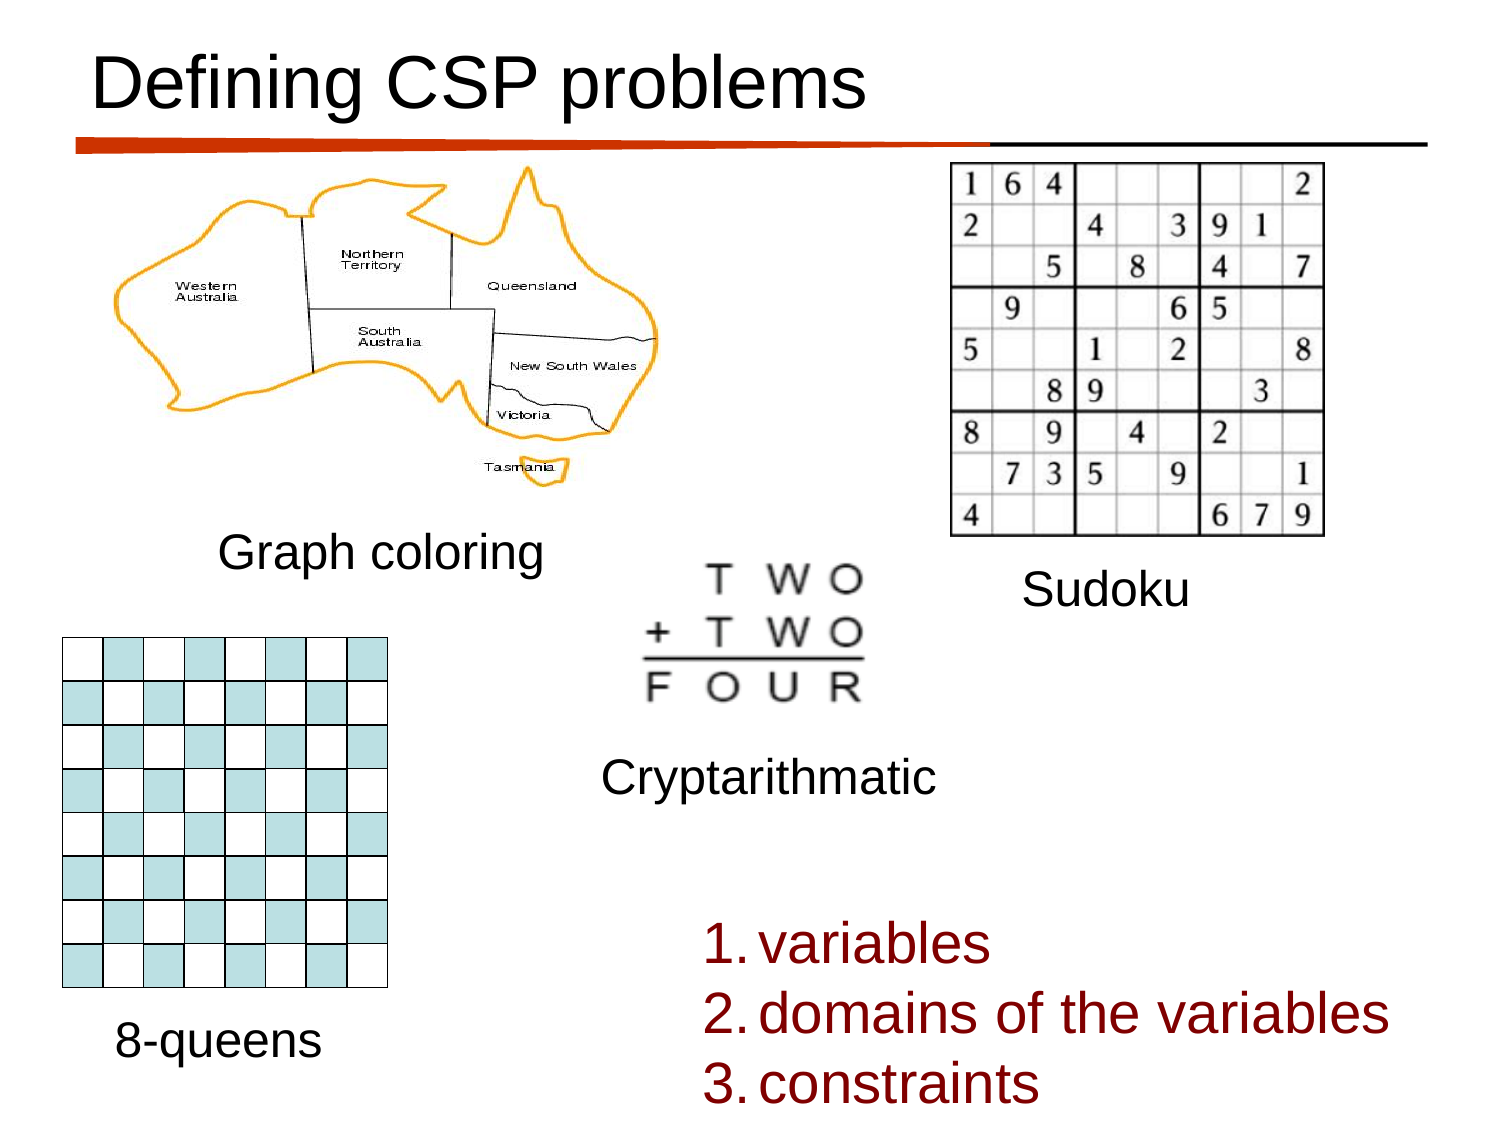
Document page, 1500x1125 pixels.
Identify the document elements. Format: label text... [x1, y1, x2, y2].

picture [949, 162, 1326, 537]
text_box Sudoku [907, 549, 1325, 624]
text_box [62, 637, 388, 988]
text_box 8-queens [0, 999, 438, 1075]
picture [112, 162, 661, 488]
text_box variables domains of the variables constraints [687, 897, 1438, 1123]
picture [597, 520, 903, 751]
text_box Graph coloring [162, 512, 600, 588]
text_box Cryptarithmatic [549, 736, 988, 812]
title Defining CSP problems [74, 24, 1426, 133]
